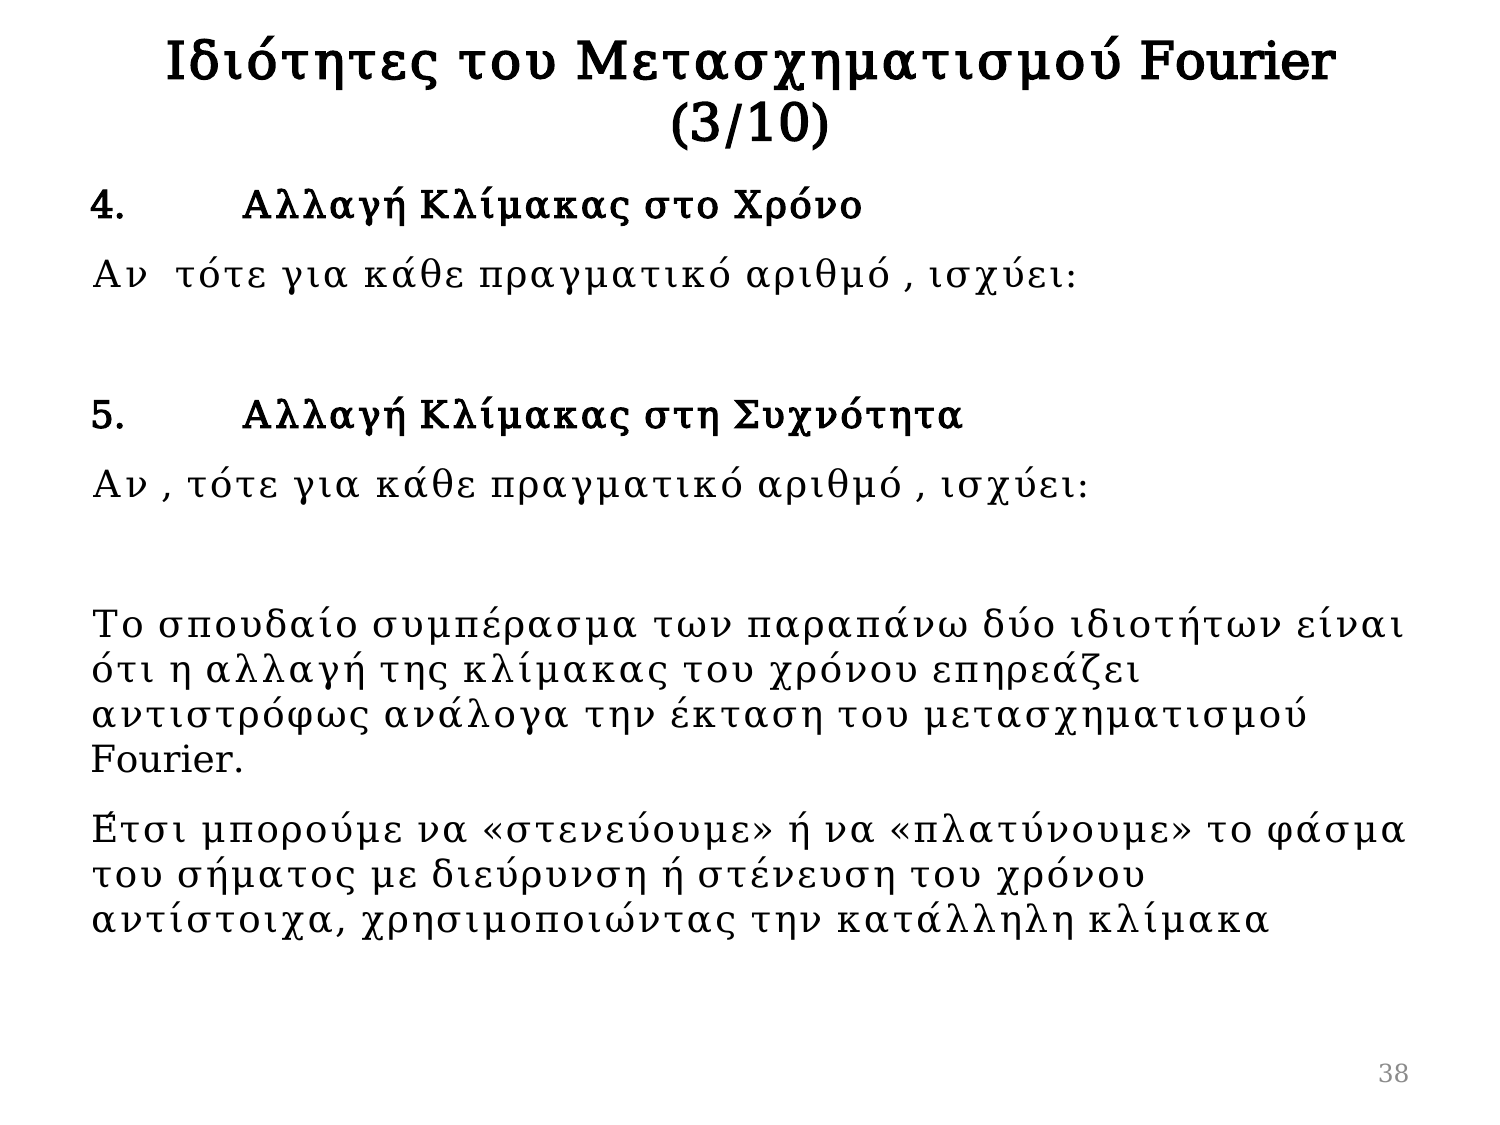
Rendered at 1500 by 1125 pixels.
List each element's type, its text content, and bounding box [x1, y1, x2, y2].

title Ιδιότητες του Μετασχηματισμού Fourier (3/10) [75, 19, 1425, 159]
slide_number 38 [1222, 1042, 1425, 1103]
